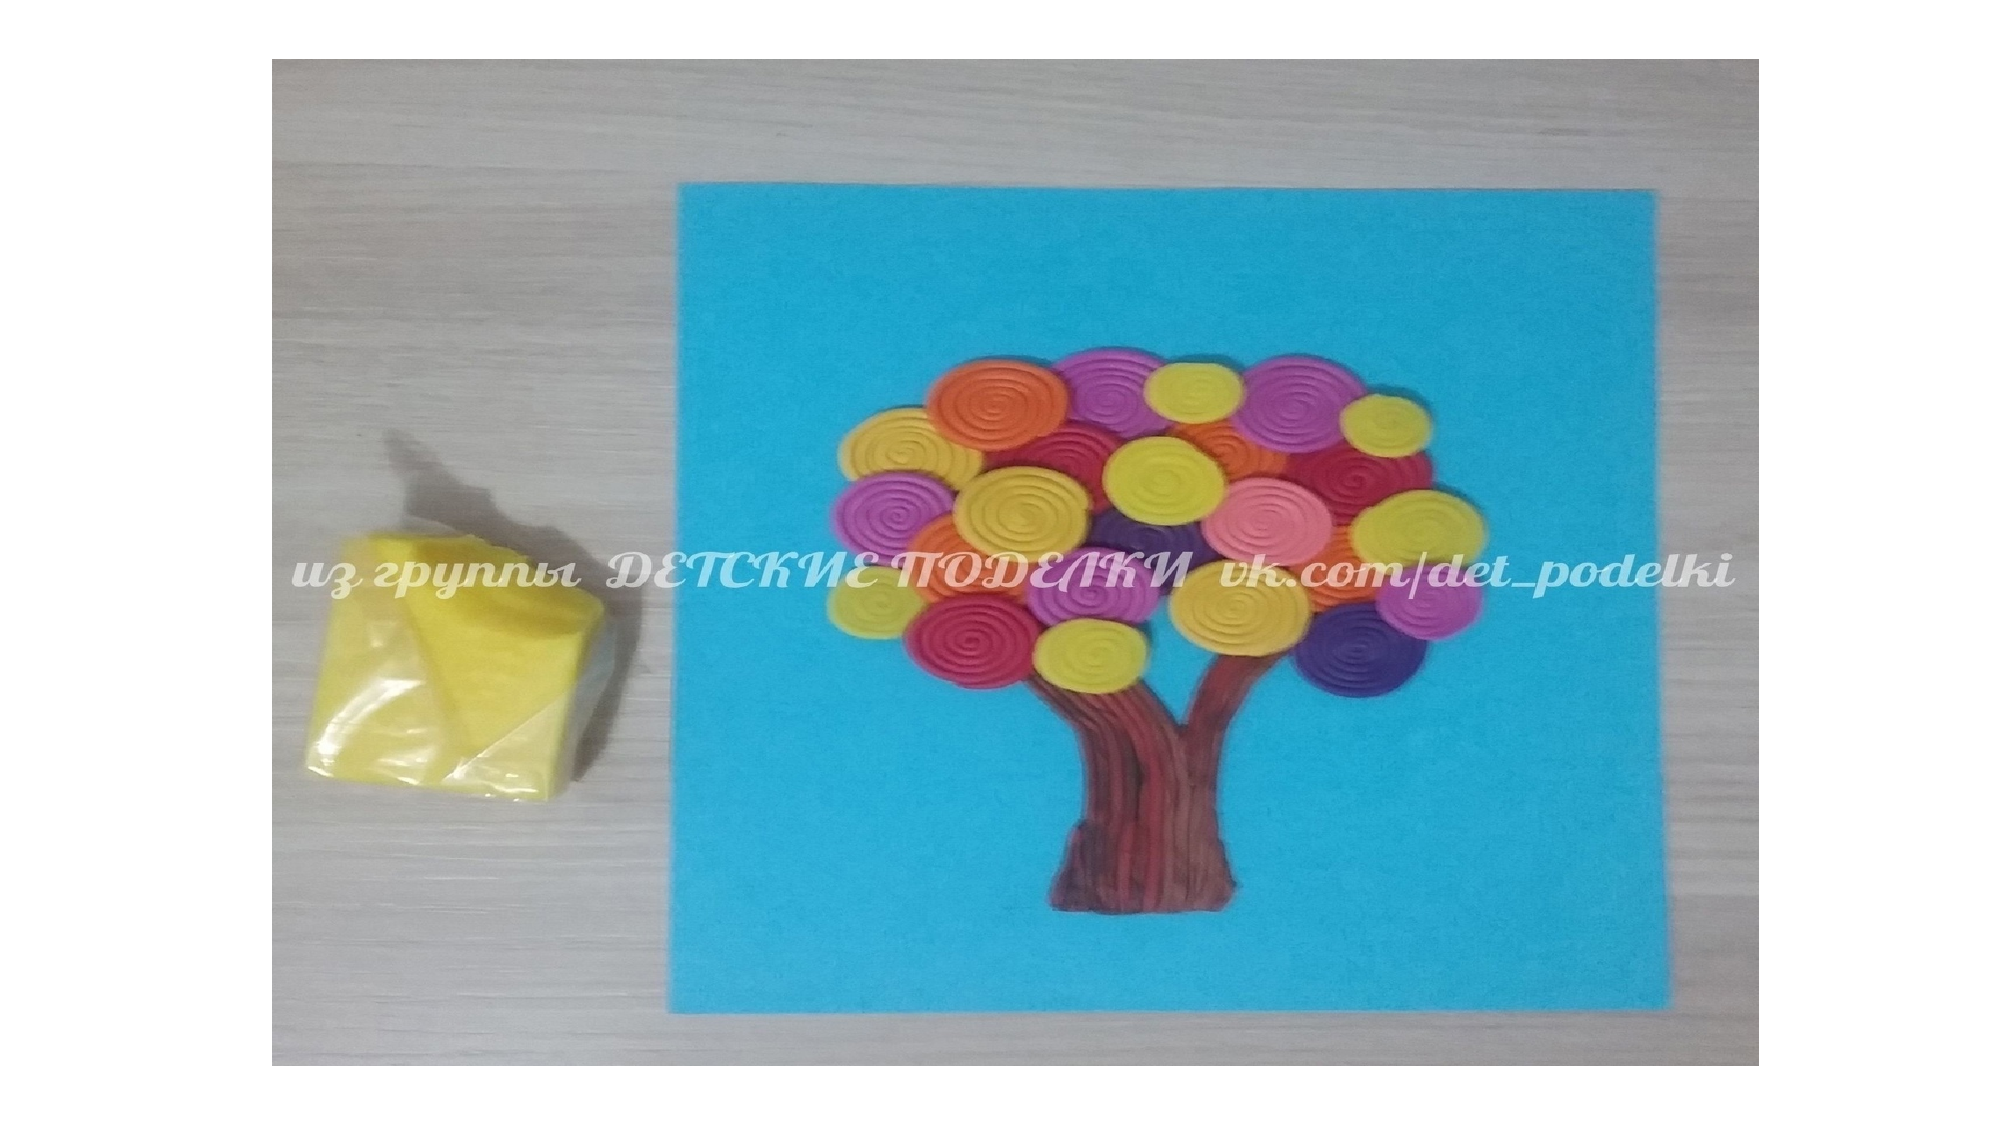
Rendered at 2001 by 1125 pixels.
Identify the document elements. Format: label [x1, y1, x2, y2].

list [272, 59, 1759, 1066]
